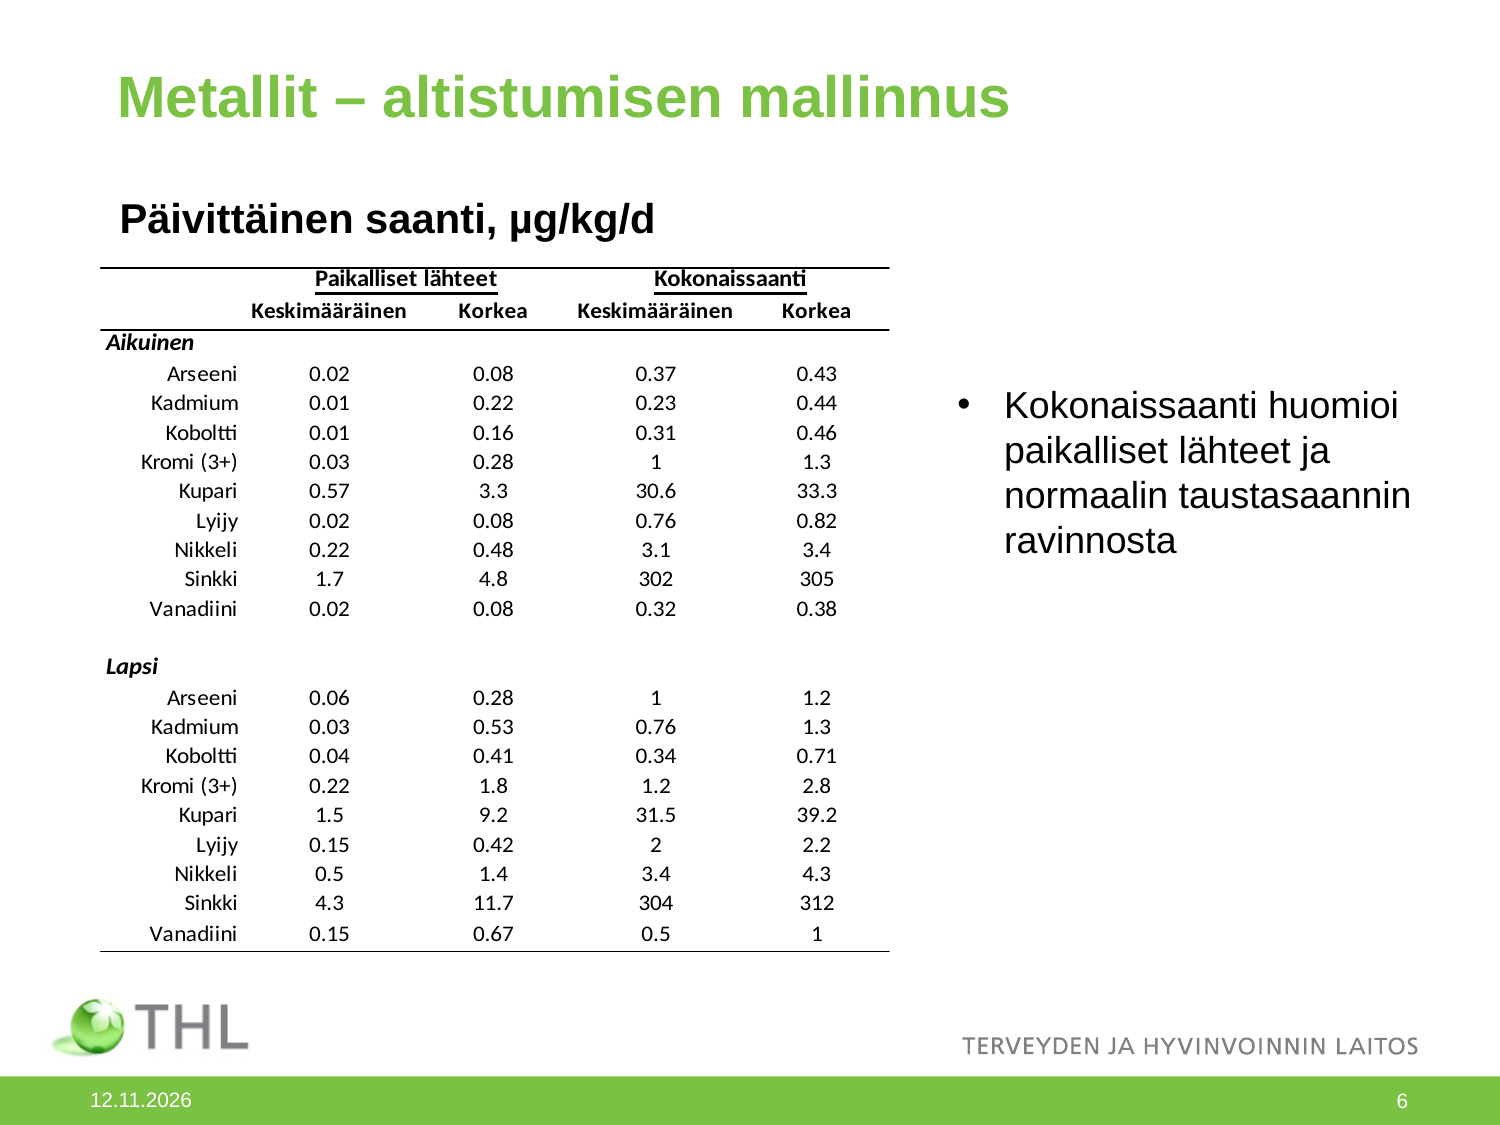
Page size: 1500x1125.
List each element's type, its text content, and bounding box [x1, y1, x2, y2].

picture [24, 983, 275, 1067]
slide_number 6 [1245, 1082, 1424, 1118]
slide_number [74, 1080, 255, 1118]
text_box Kokonaissaanti huomioi paikalliset lähteet ja normaalin taustasaannin ravinnosta [942, 373, 1451, 569]
title Metallit – altistumisen mallinnus [101, 54, 1284, 138]
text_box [100, 266, 892, 953]
text_box Päivittäinen saanti, µg/kg/d [104, 184, 671, 250]
